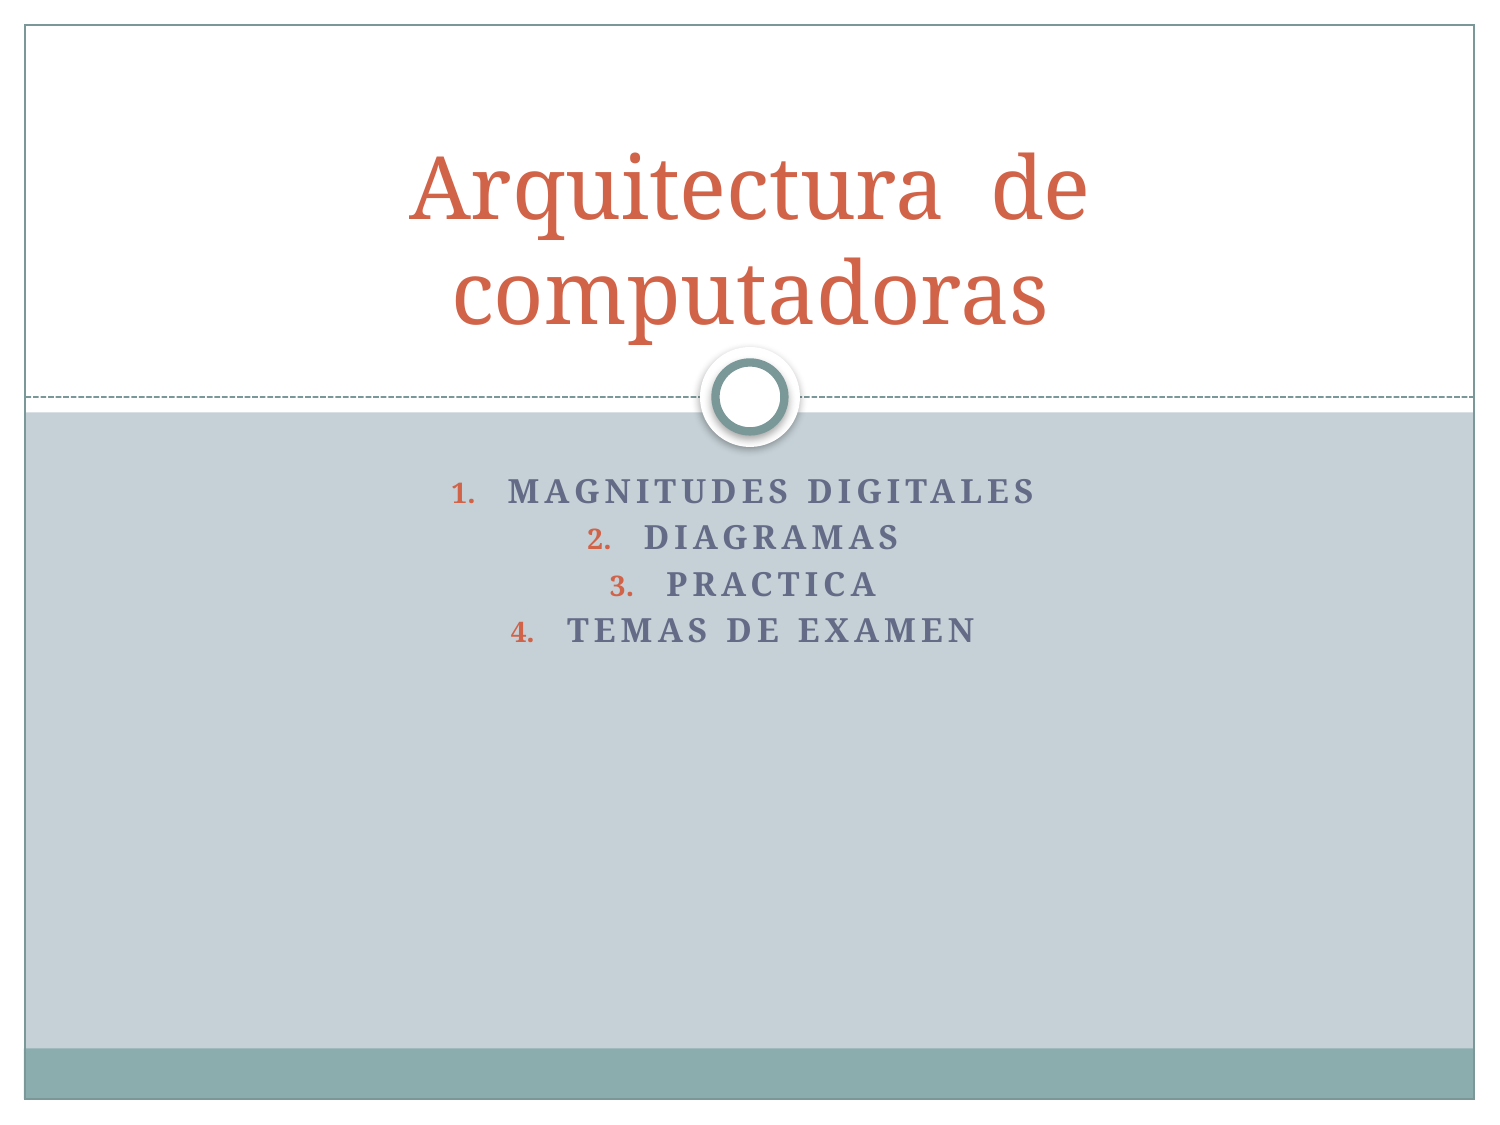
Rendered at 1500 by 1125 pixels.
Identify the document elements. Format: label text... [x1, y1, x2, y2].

subtitle Magnitudes digitales Diagramas Practica Temas de examen [225, 462, 1275, 750]
title Arquitectura de computadoras [112, 62, 1388, 350]
